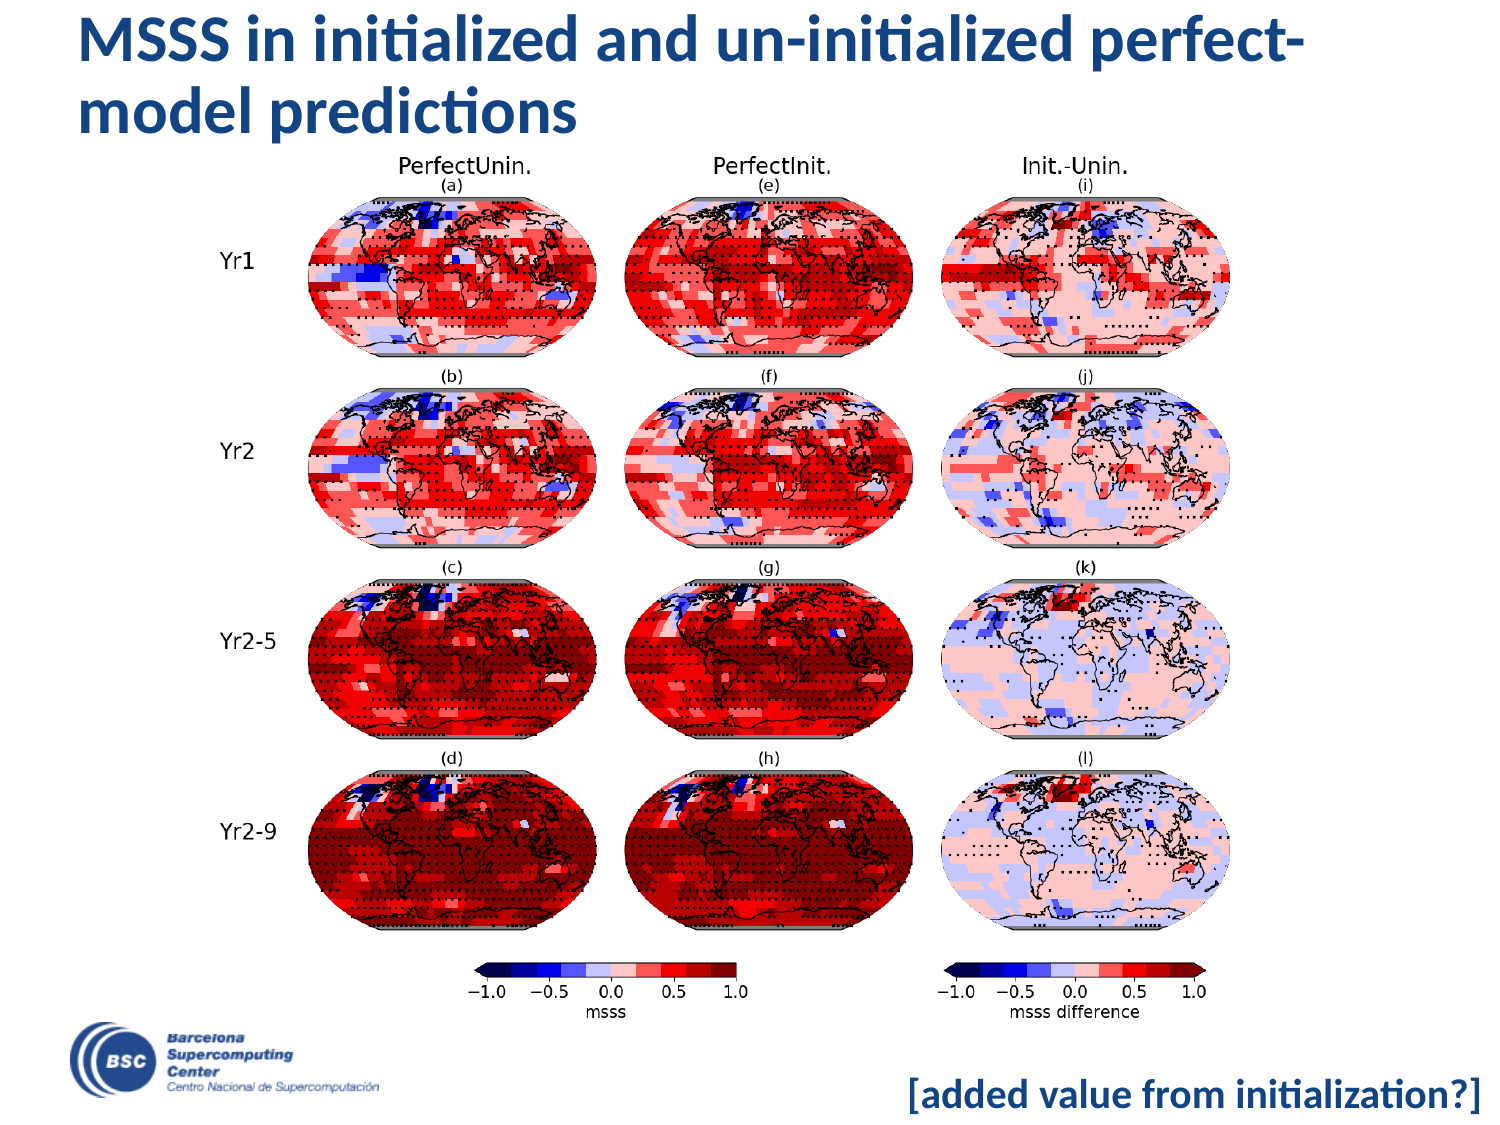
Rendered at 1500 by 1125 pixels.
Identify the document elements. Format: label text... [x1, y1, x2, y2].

title MSSS in initialized and un-initialized perfect-model predictions [62, 24, 1413, 128]
picture [70, 147, 1348, 1098]
text_box [added value from initialization?] [892, 1059, 1498, 1125]
